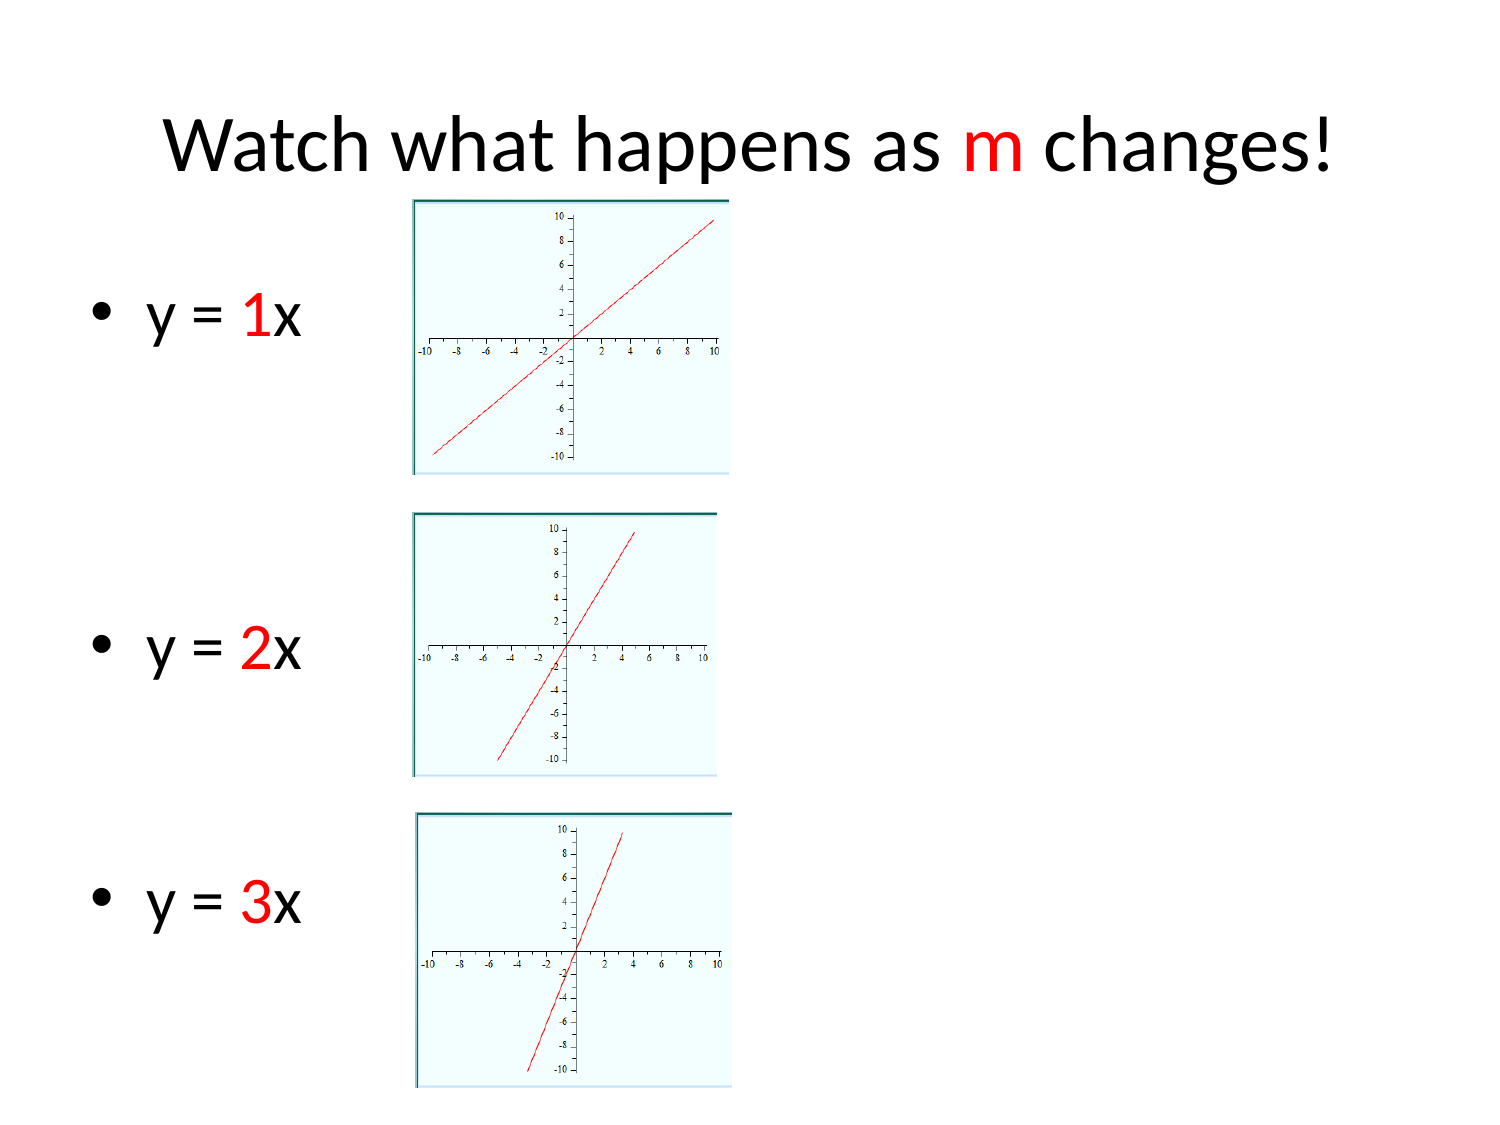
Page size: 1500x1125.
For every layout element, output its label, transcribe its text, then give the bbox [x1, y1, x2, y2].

picture [412, 512, 717, 778]
picture [415, 812, 732, 1088]
title Watch what happens as m changes! [75, 45, 1425, 233]
picture [412, 199, 729, 476]
list y = 1x y = 2x y = 3x [75, 262, 1425, 1005]
